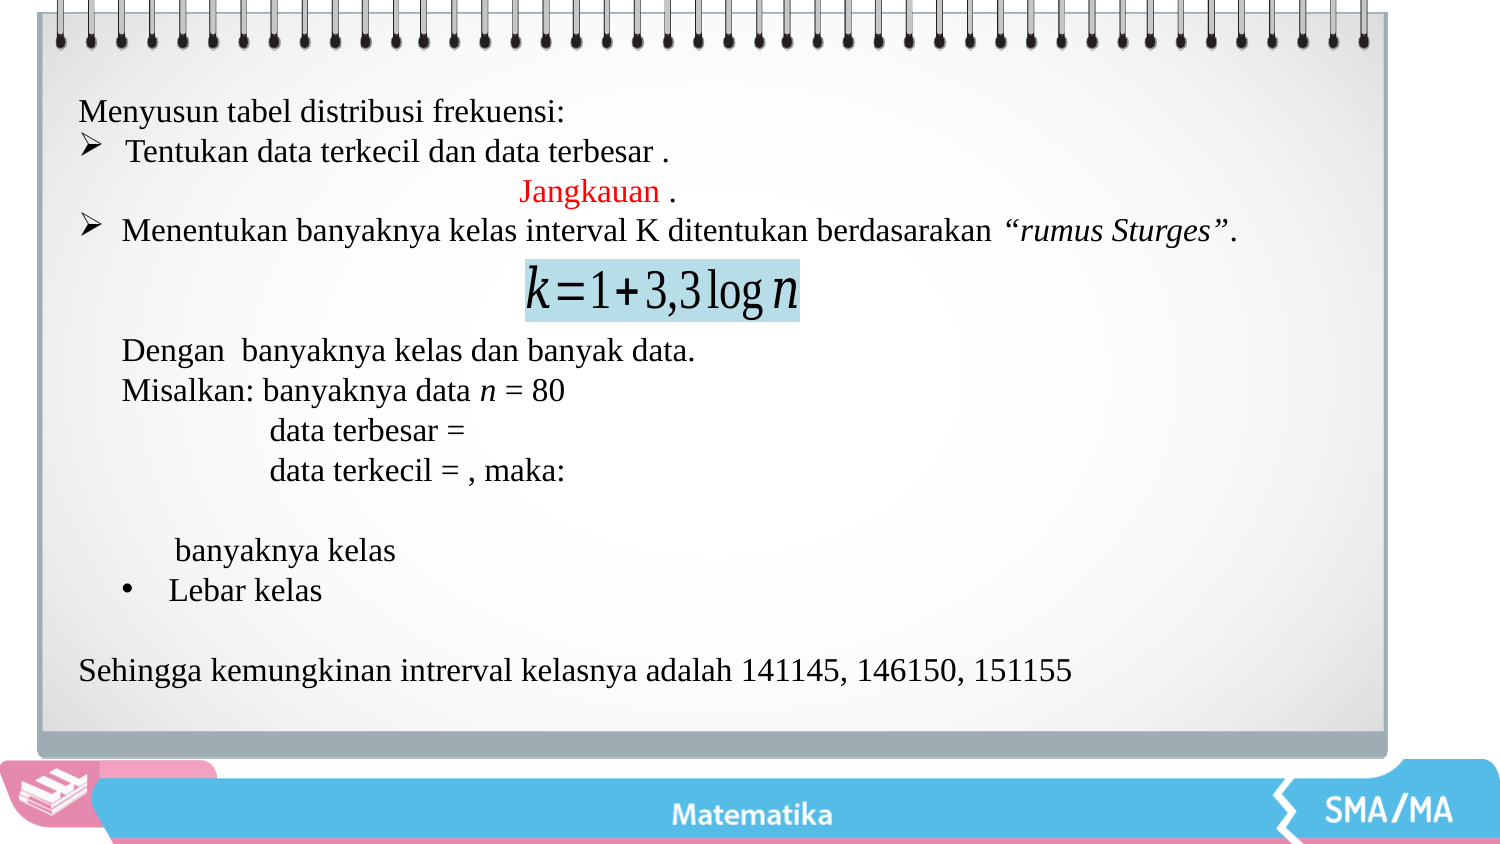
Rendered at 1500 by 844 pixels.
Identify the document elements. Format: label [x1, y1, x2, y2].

picture [0, 759, 1500, 844]
text_box [37, 0, 1388, 759]
